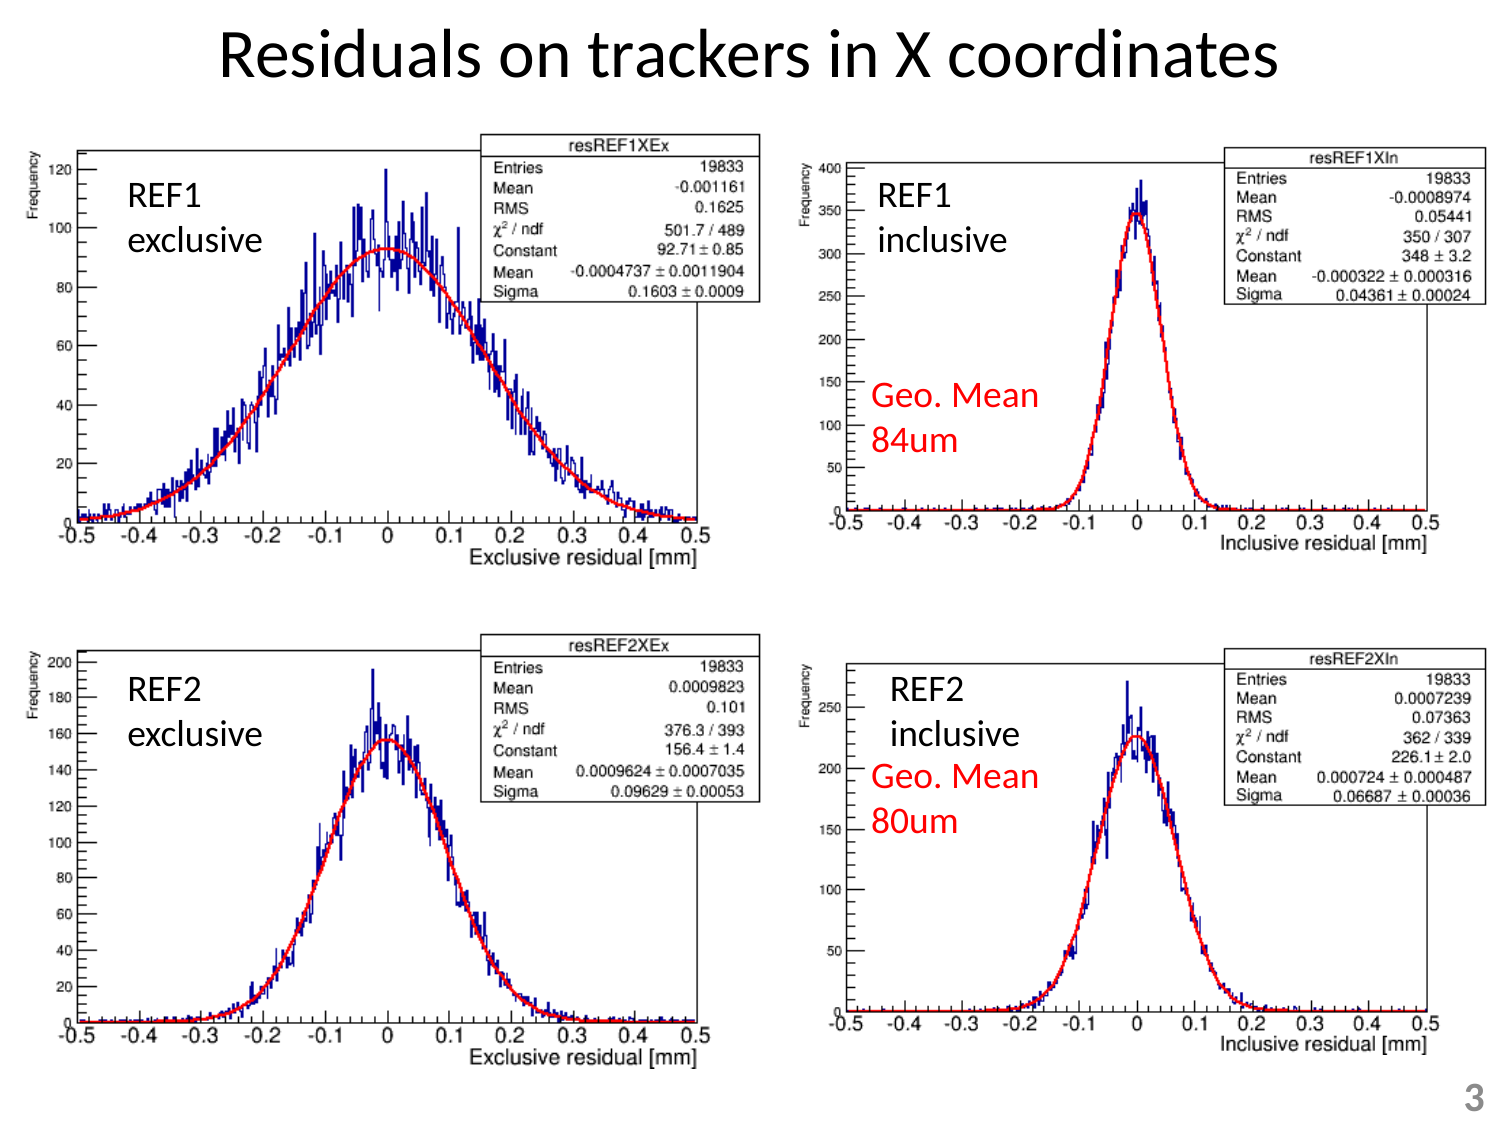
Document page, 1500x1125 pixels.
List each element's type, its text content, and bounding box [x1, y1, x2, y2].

picture [0, 104, 1500, 569]
slide_number 3 [1149, 1065, 1500, 1125]
title Residuals on trackers in X coordinates [75, 0, 1425, 100]
picture [0, 604, 1500, 1069]
